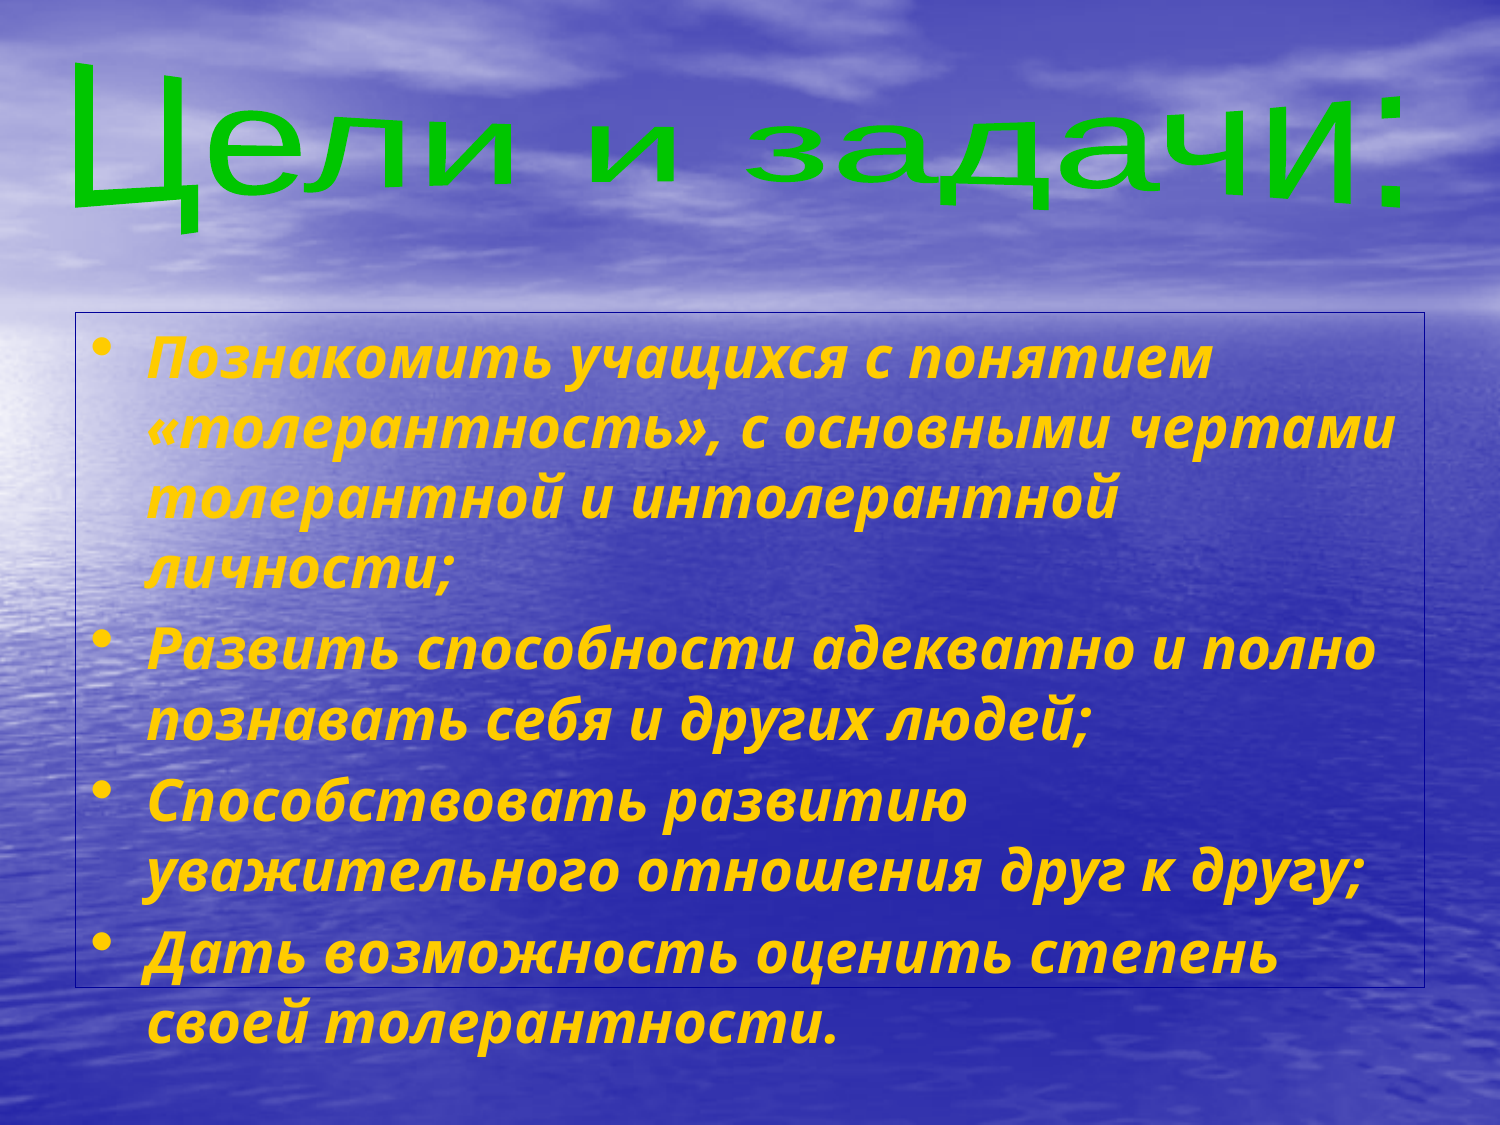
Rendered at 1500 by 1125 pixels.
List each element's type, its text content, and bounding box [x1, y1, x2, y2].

list Познакомить учащихся с понятием «толерантность», с основными чертами толерантной и интолерантной личности; Развить способности адекватно и полно познавать себя и других людей; Способствовать развитию уважительного отношения друг к другу; Дать возможность оценить степень своей толерантности. [75, 312, 1425, 988]
